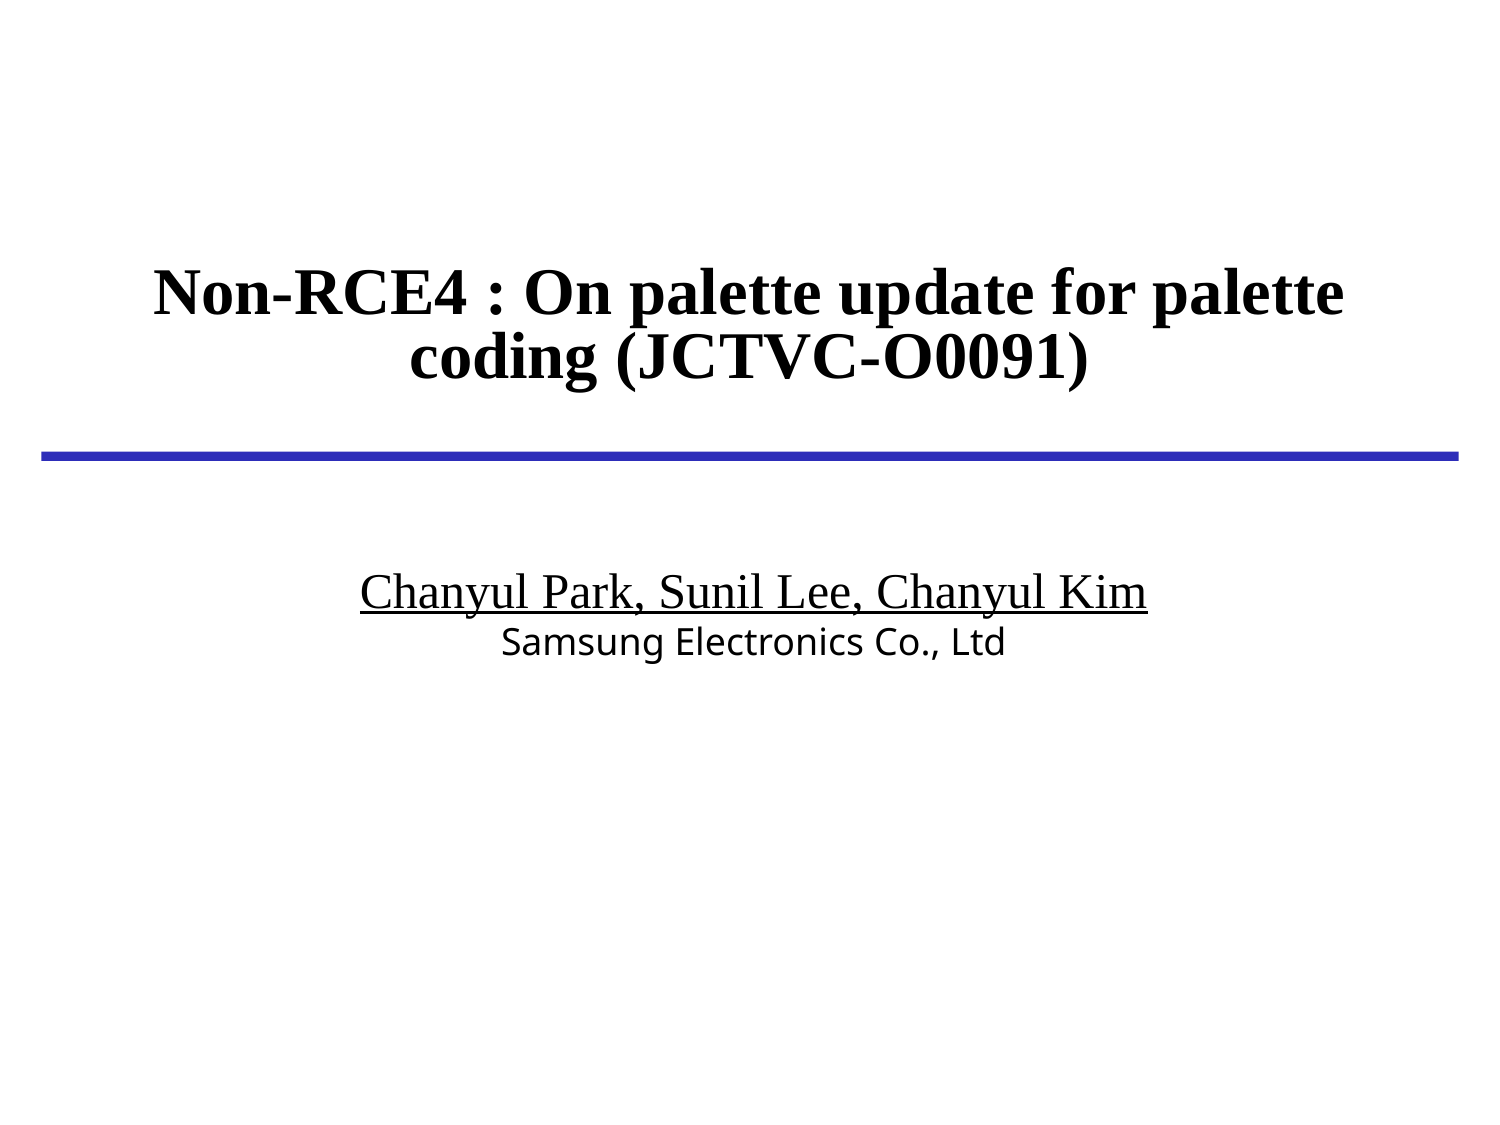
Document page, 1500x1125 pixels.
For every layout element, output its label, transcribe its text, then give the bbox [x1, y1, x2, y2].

text_box Non-RCE4 : On palette update for palette coding (JCTVC-O0091) [41, 256, 1459, 399]
subtitle Chanyul Park, Sunil Lee, Chanyul Kim Samsung Electronics Co., Ltd [72, 550, 1436, 1044]
